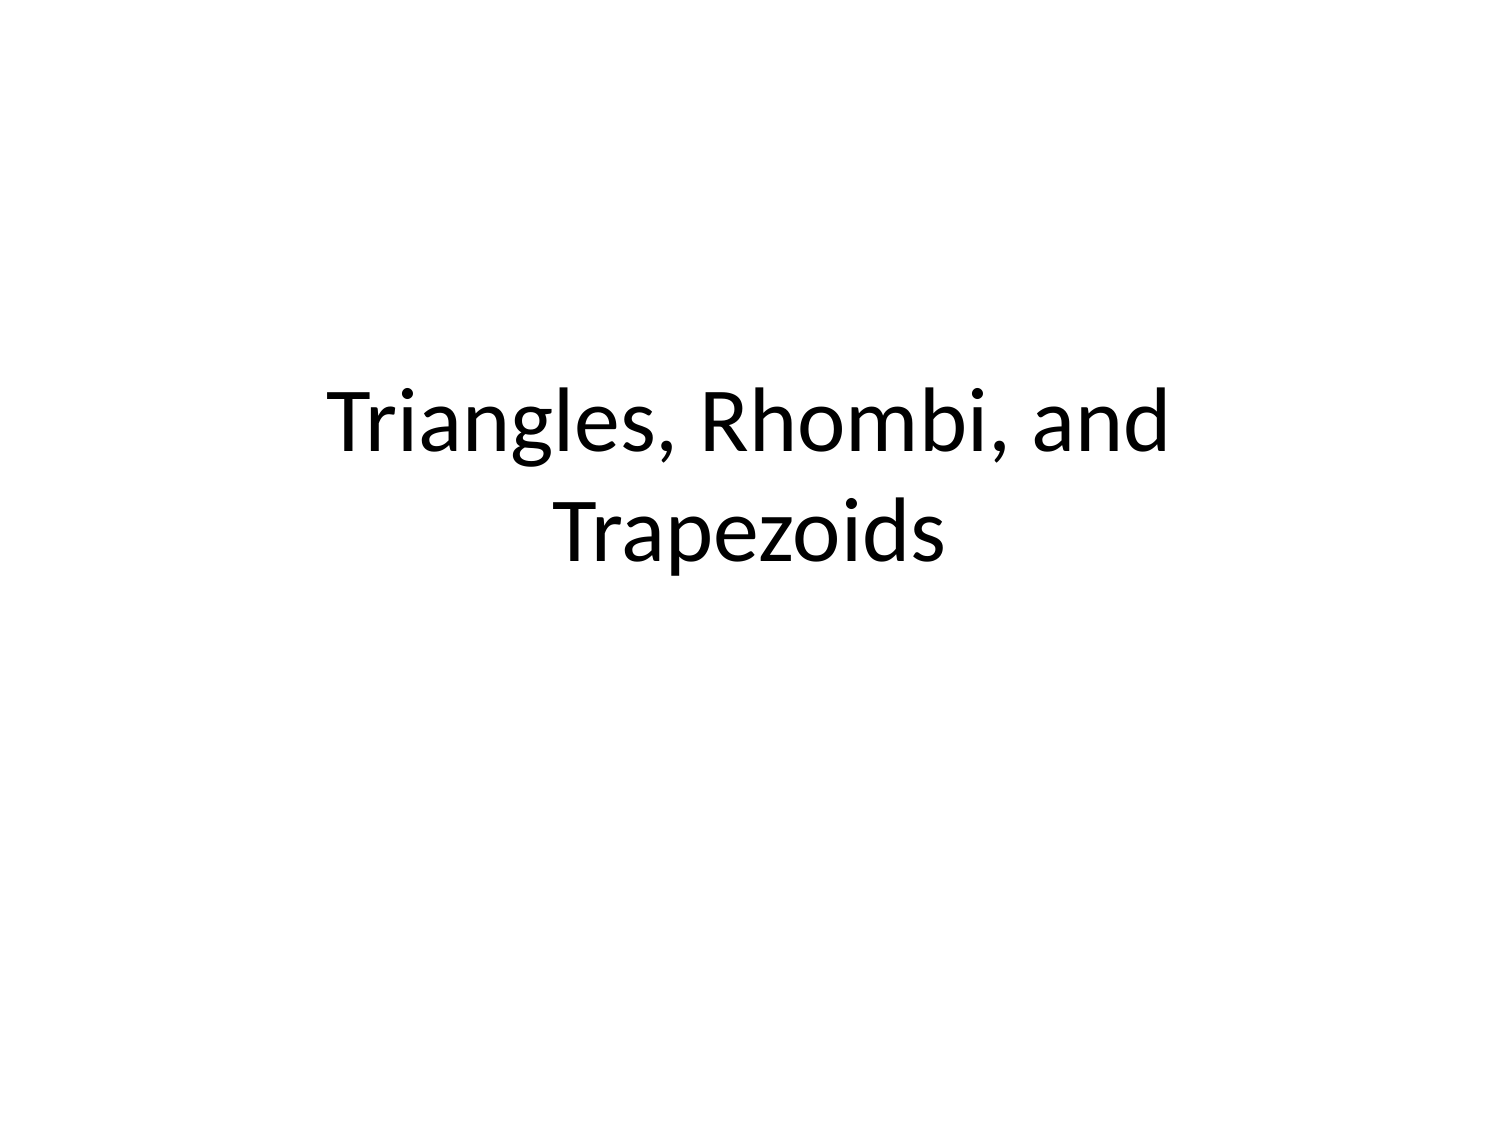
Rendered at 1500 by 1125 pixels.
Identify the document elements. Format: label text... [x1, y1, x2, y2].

title Triangles, Rhombi, and Trapezoids [112, 349, 1388, 591]
